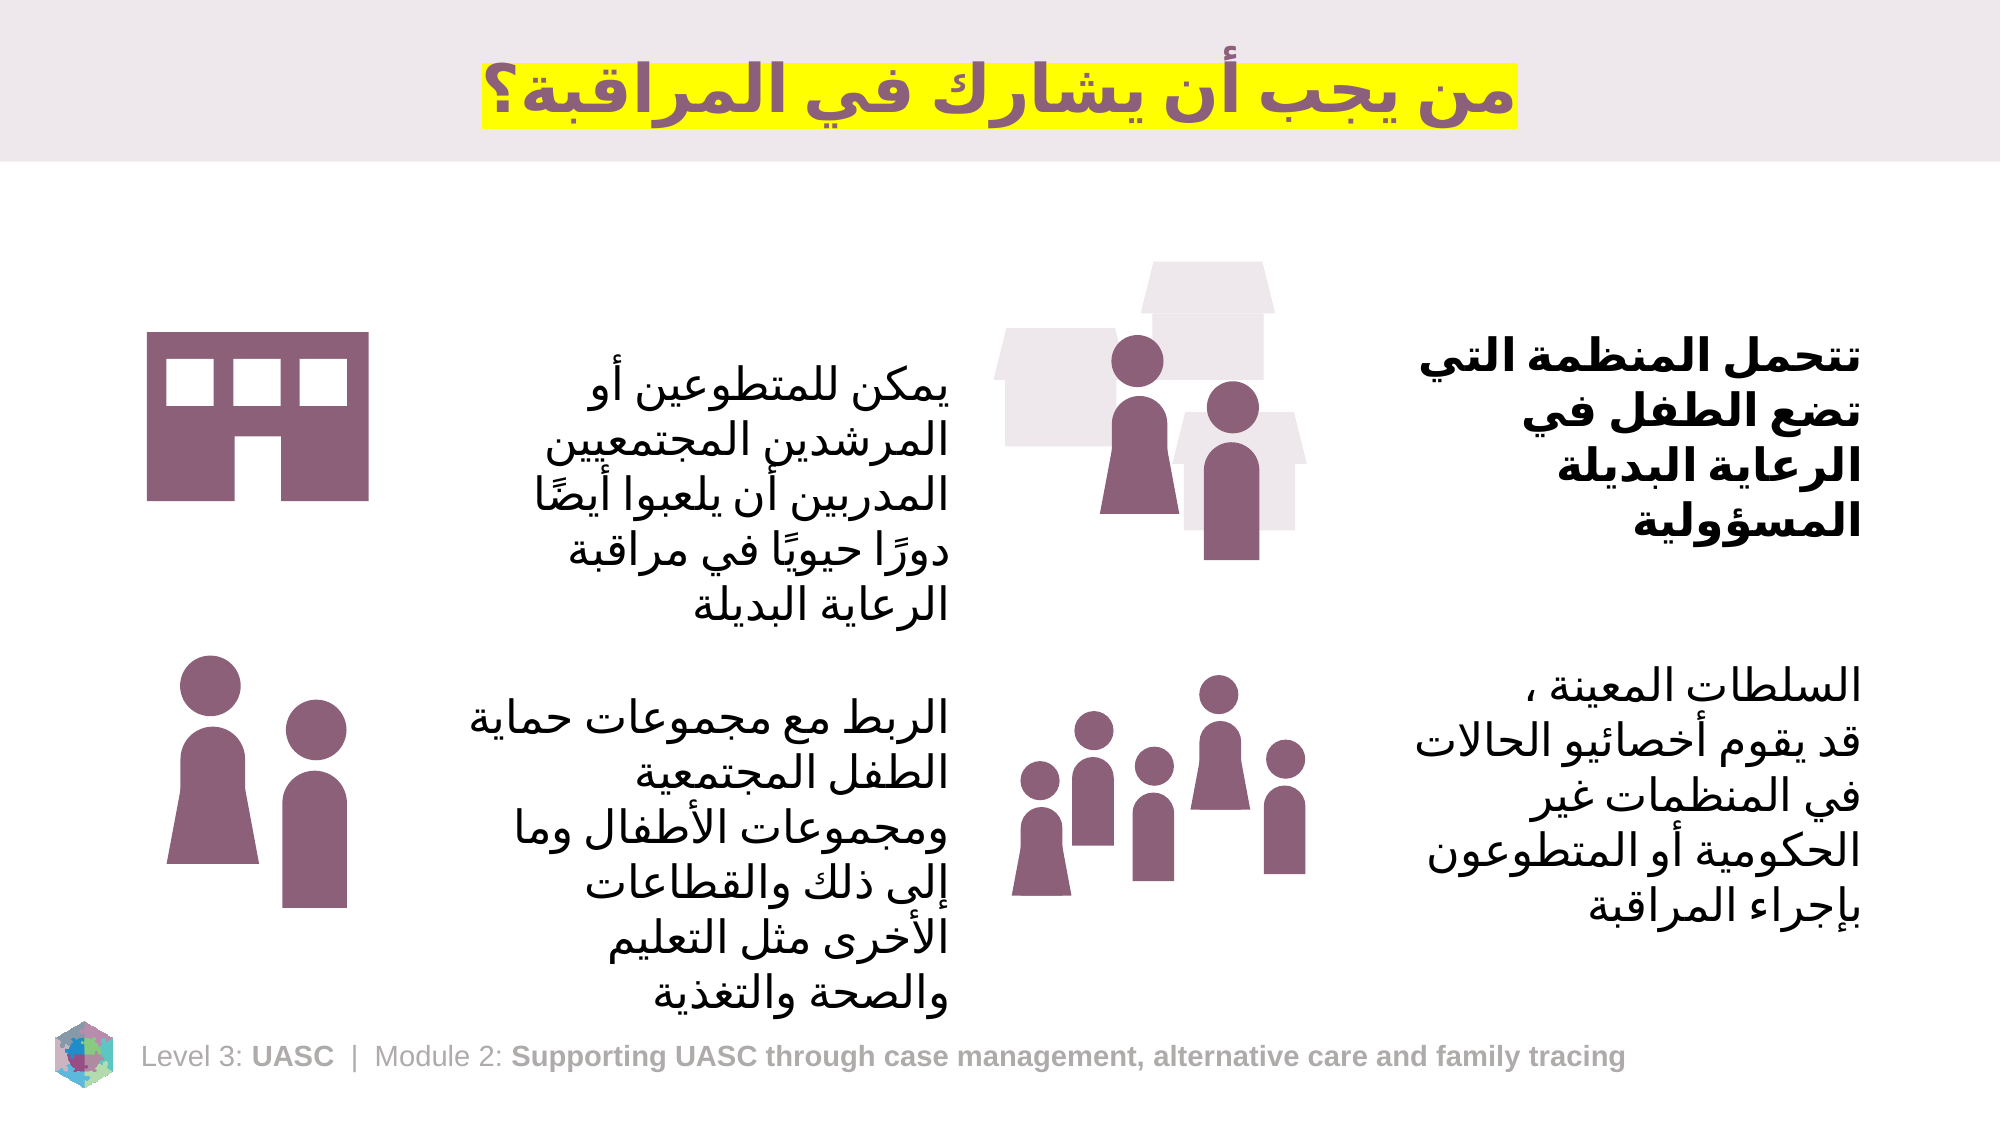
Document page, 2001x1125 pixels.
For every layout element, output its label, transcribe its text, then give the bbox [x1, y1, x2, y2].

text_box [993, 261, 1308, 561]
text_box الربط مع مجموعات حماية الطفل المجتمعية ومجموعات الأطفال وما إلى ذلك والقطاعات الأخرى مثل التعليم والصحة والتغذية [452, 680, 966, 1025]
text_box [282, 699, 348, 909]
text_box تتحمل المنظمة التي تضع الطفل في الرعاية البديلة المسؤولية [1365, 318, 1878, 553]
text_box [146, 331, 370, 503]
text_box يمكن للمتطوعين أو المرشدين المجتمعيين المدربين أن يلعبوا أيضًا دورًا حيويًا في مراقبة الرعاية البديلة [452, 347, 966, 638]
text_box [1011, 674, 1306, 896]
title من يجب أن يشارك في المراقبة؟ [137, 19, 1863, 163]
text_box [166, 655, 260, 865]
picture [55, 1021, 113, 1088]
text_box السلطات المعينة ، قد يقوم أخصائيو الحالات في المنظمات غير الحكومية أو المتطوعون بإجراء المراقبة [1365, 648, 1878, 939]
